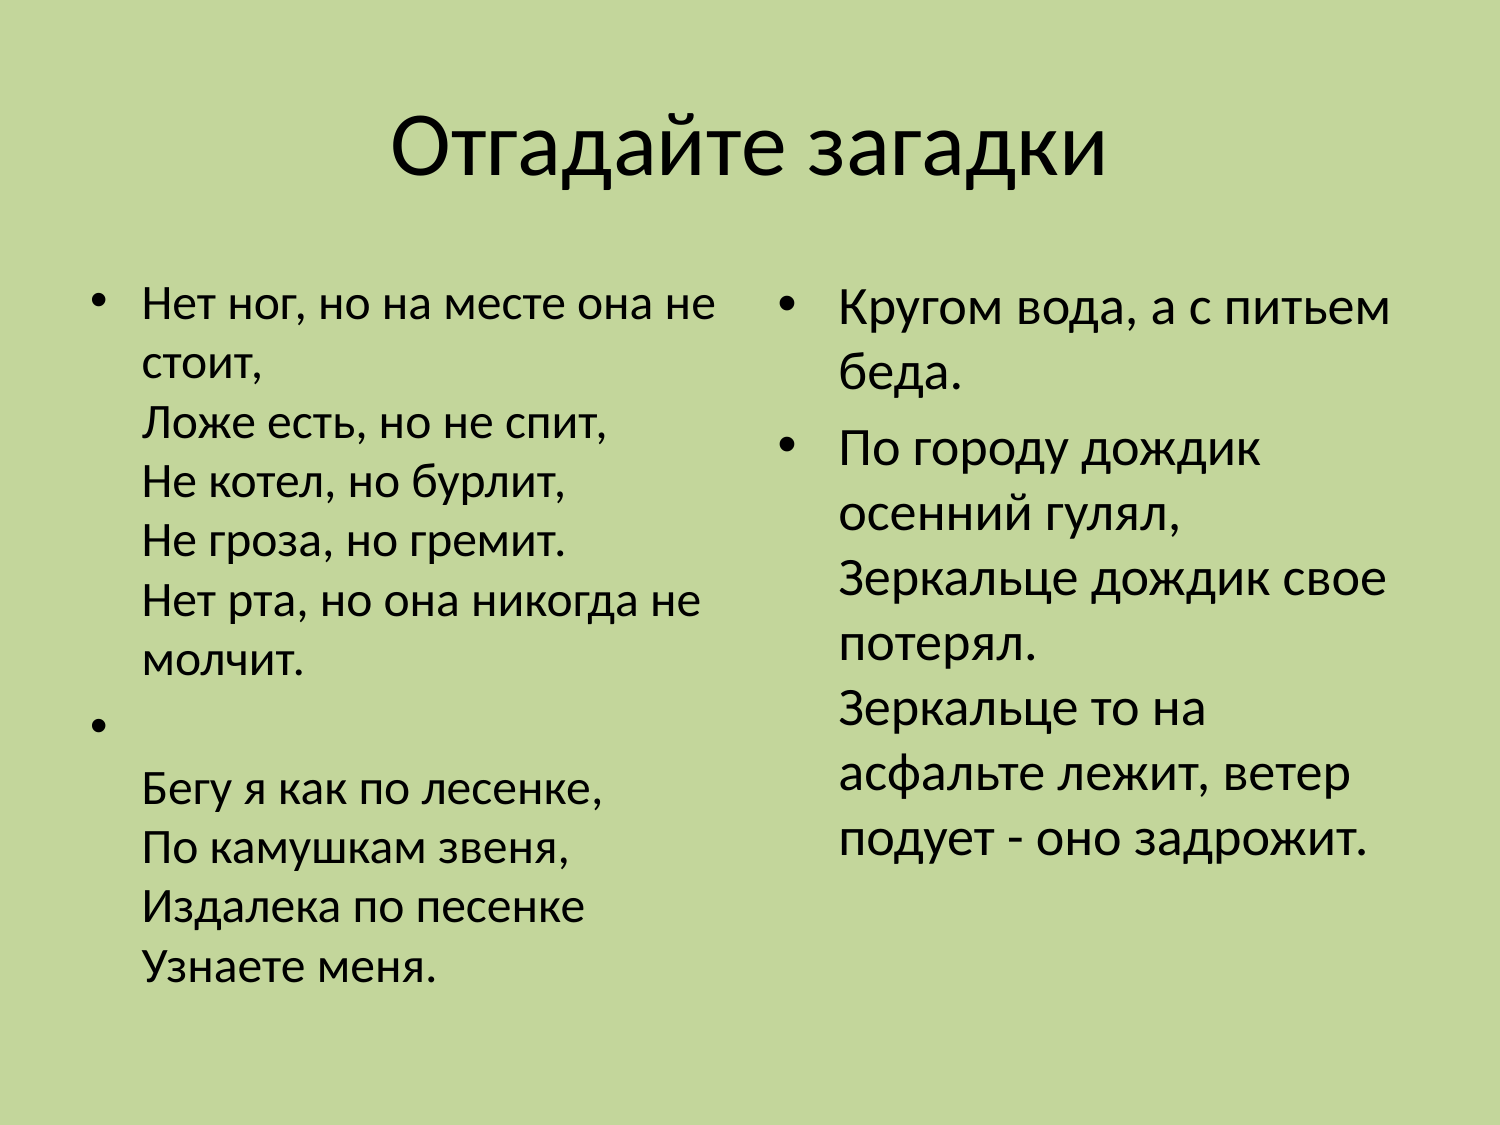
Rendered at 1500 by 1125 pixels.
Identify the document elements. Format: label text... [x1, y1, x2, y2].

list Кругом вода, а с питьем беда. По городу дождик осенний гулял, Зеркальце дождик свое потерял. Зеркальце то на асфальте лежит, ветер подует - оно задрожит. [762, 262, 1425, 1005]
title Отгадайте загадки [75, 45, 1425, 233]
list Нет ног, но на месте она не стоит, Ложе есть, но не спит, Не котел, но бурлит, Не гроза, но гремит. Нет рта, но она никогда не молчит. Бегу я как по лесенке, По камушкам звеня, Издалека по песенке Узнаете меня. [75, 262, 738, 1005]
